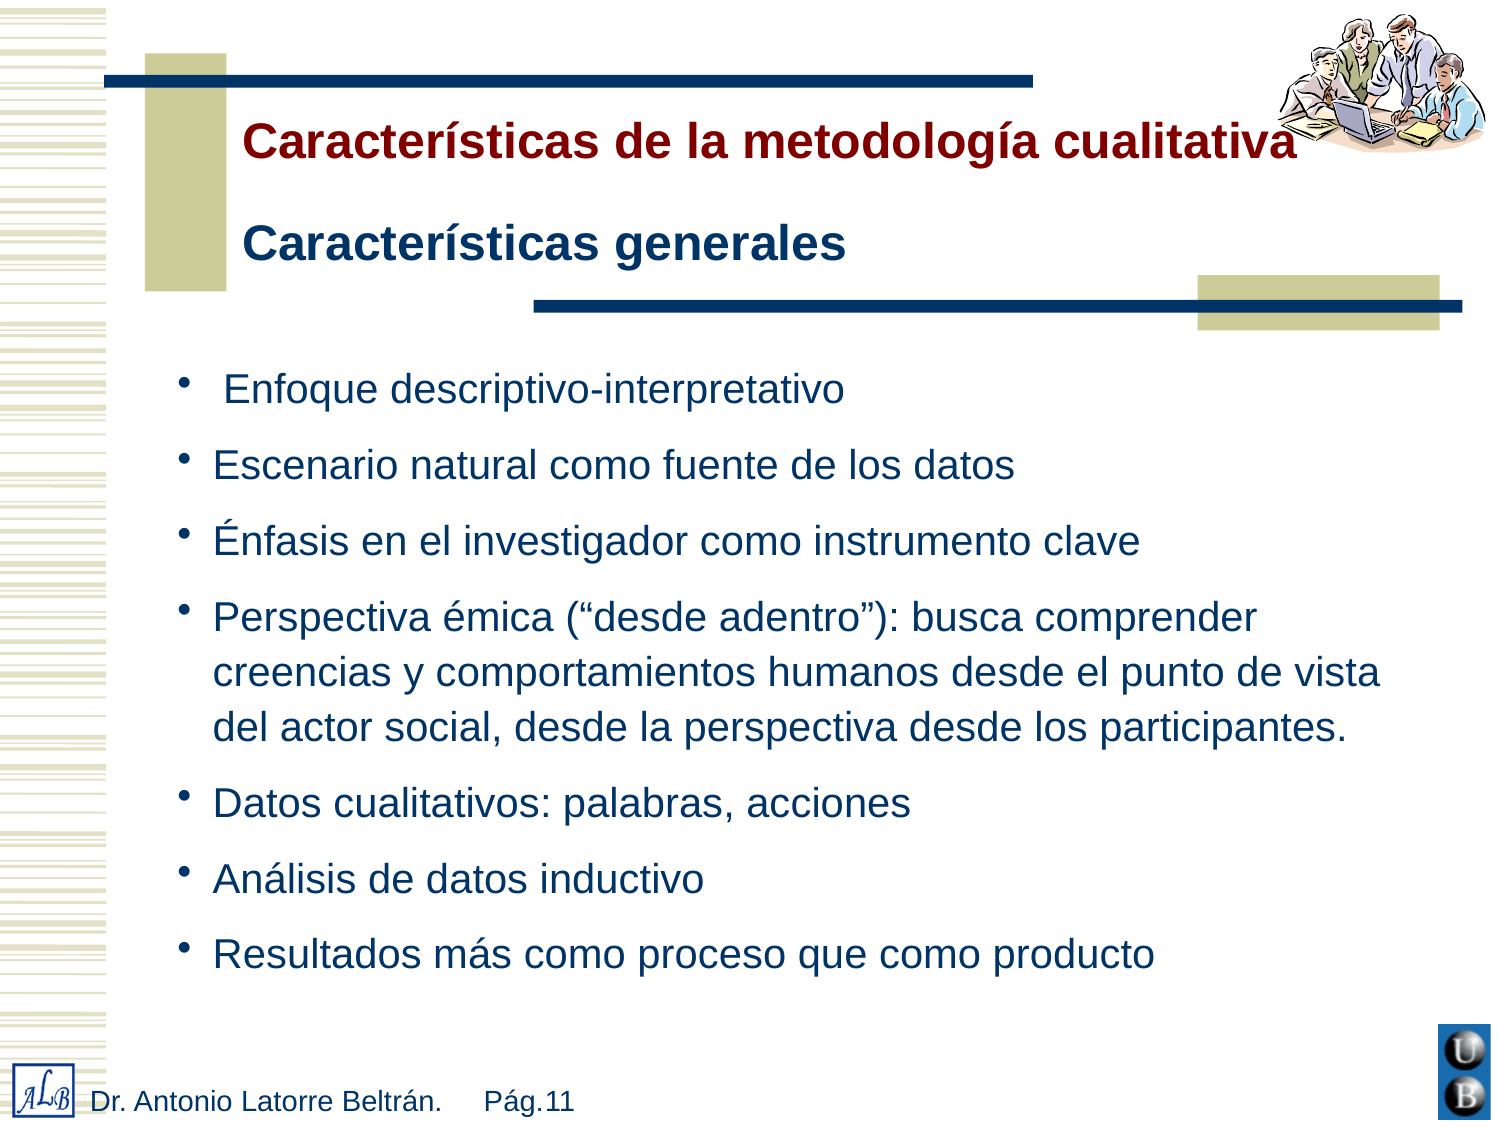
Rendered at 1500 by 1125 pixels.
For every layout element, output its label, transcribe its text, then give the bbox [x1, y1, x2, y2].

title Características de la metodología cualitativa Características generales [226, 99, 1438, 288]
picture [1274, 12, 1488, 155]
picture [12, 1063, 75, 1118]
picture [1438, 1024, 1491, 1120]
text_box Enfoque descriptivo-interpretativo Escenario natural como fuente de los datos Énfasis en el investigador como instrumento clave Perspectiva émica (“desde adentro”): busca comprender creencias y comportamientos humanos desde el punto de vista del actor social, desde la perspectiva desde los participantes. Datos cualitativos: palabras, acciones Análisis de datos inductivo Resultados más como proceso que como producto [162, 350, 1438, 1061]
